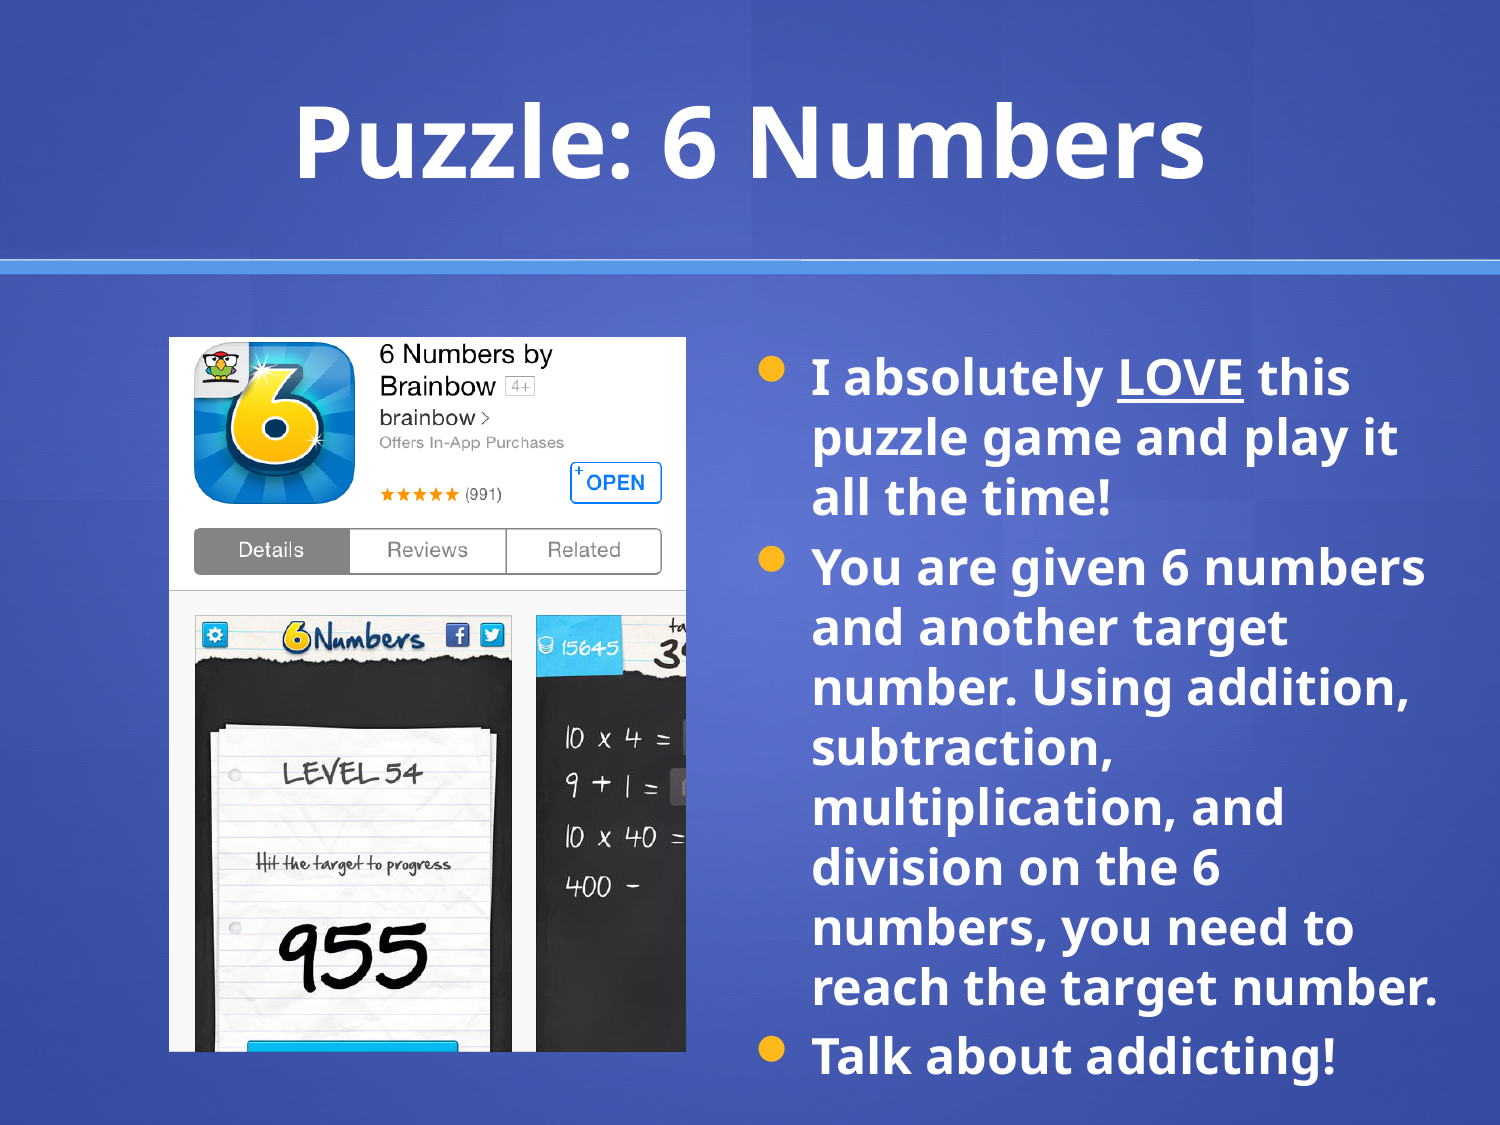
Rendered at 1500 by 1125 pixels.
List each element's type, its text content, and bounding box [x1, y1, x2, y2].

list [73, 336, 781, 1053]
list I absolutely LOVE this puzzle game and play it all the time! You are given 6 numbers and another target number. Using addition, subtraction, multiplication, and division on the 6 numbers, you need to reach the target number. Talk about addicting! [788, 337, 1457, 991]
title Puzzle: 6 Numbers [75, 45, 1425, 233]
